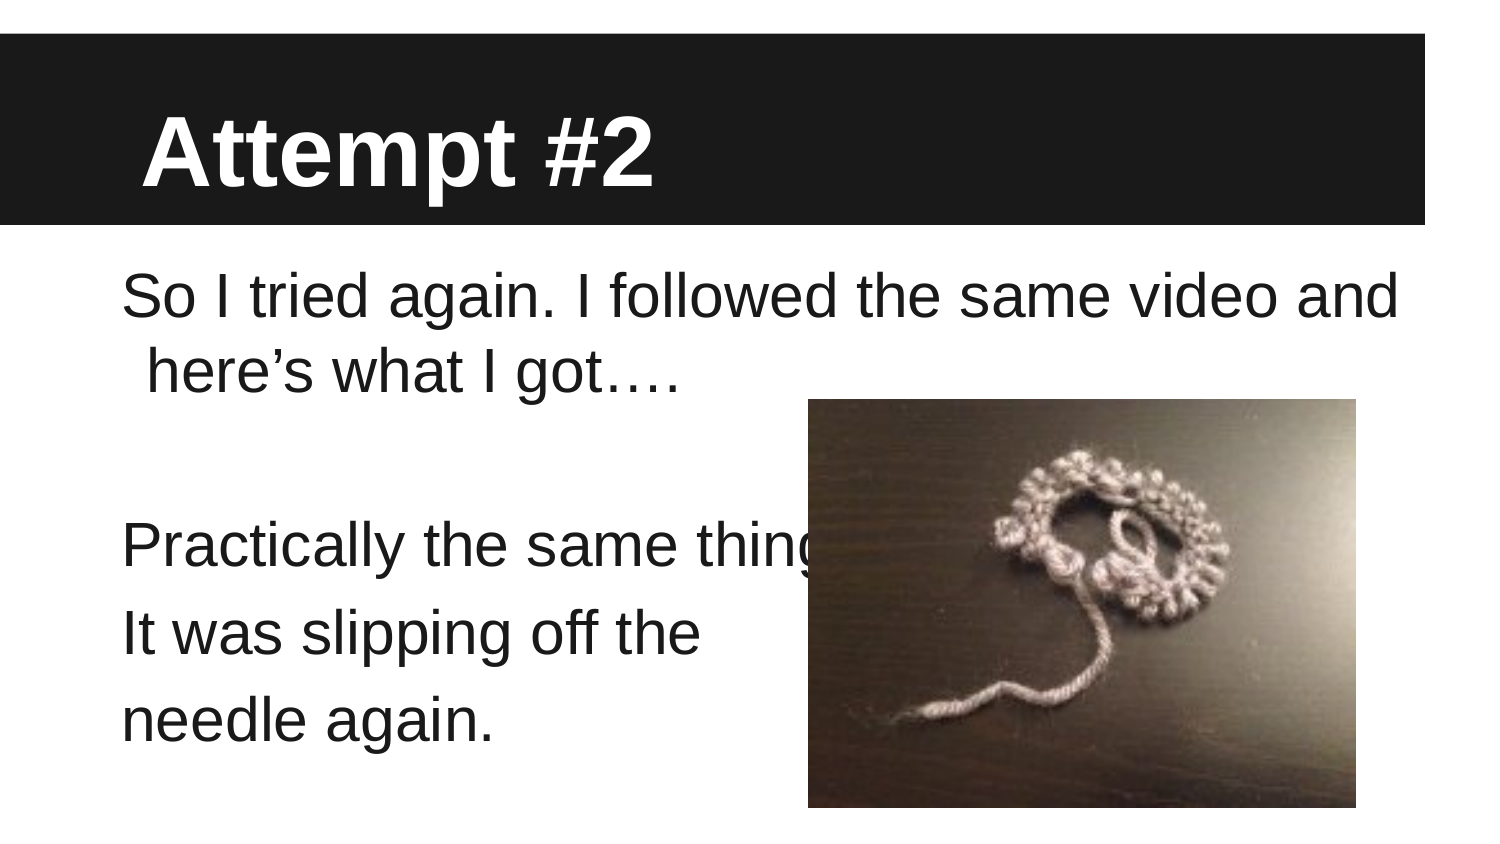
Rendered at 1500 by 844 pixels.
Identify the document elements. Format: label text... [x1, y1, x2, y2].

title Attempt #2 [75, 33, 1425, 221]
picture [808, 399, 1356, 809]
list So I tried again. I followed the same video and here’s what I got…. Practically the same thing. It was slipping off the needle again. [75, 239, 1425, 808]
